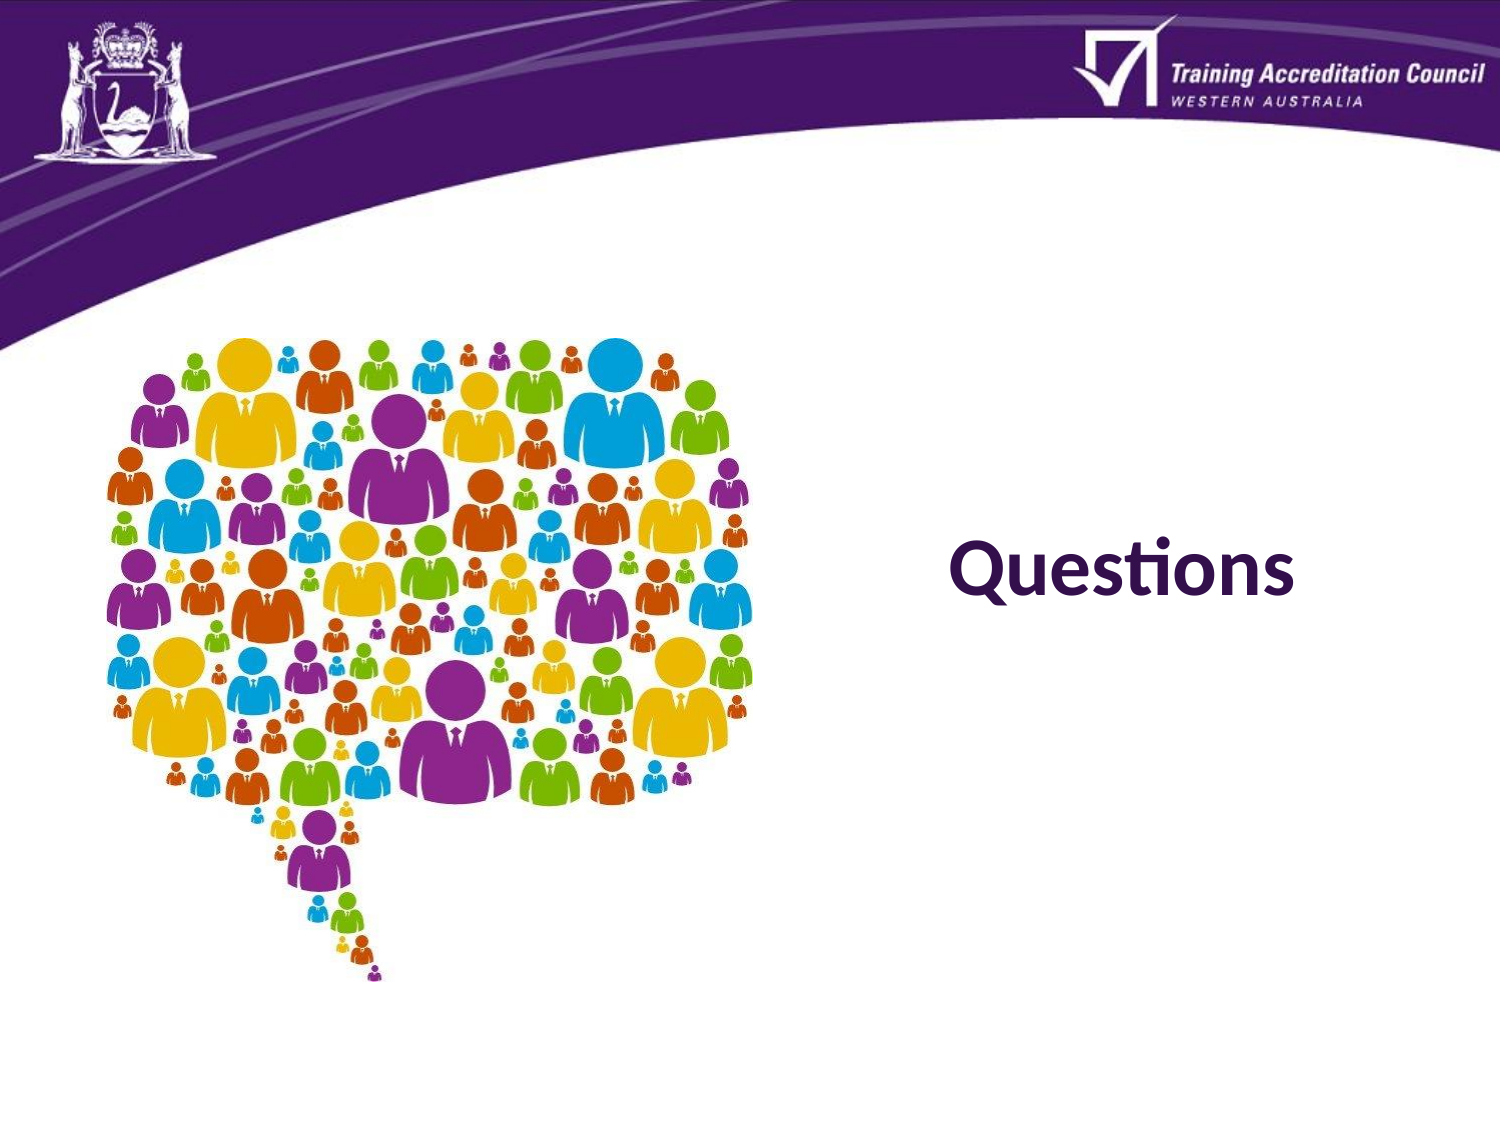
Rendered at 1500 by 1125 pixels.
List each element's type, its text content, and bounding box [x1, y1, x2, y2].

title Questions [759, 412, 1497, 713]
picture [0, 0, 1500, 1125]
